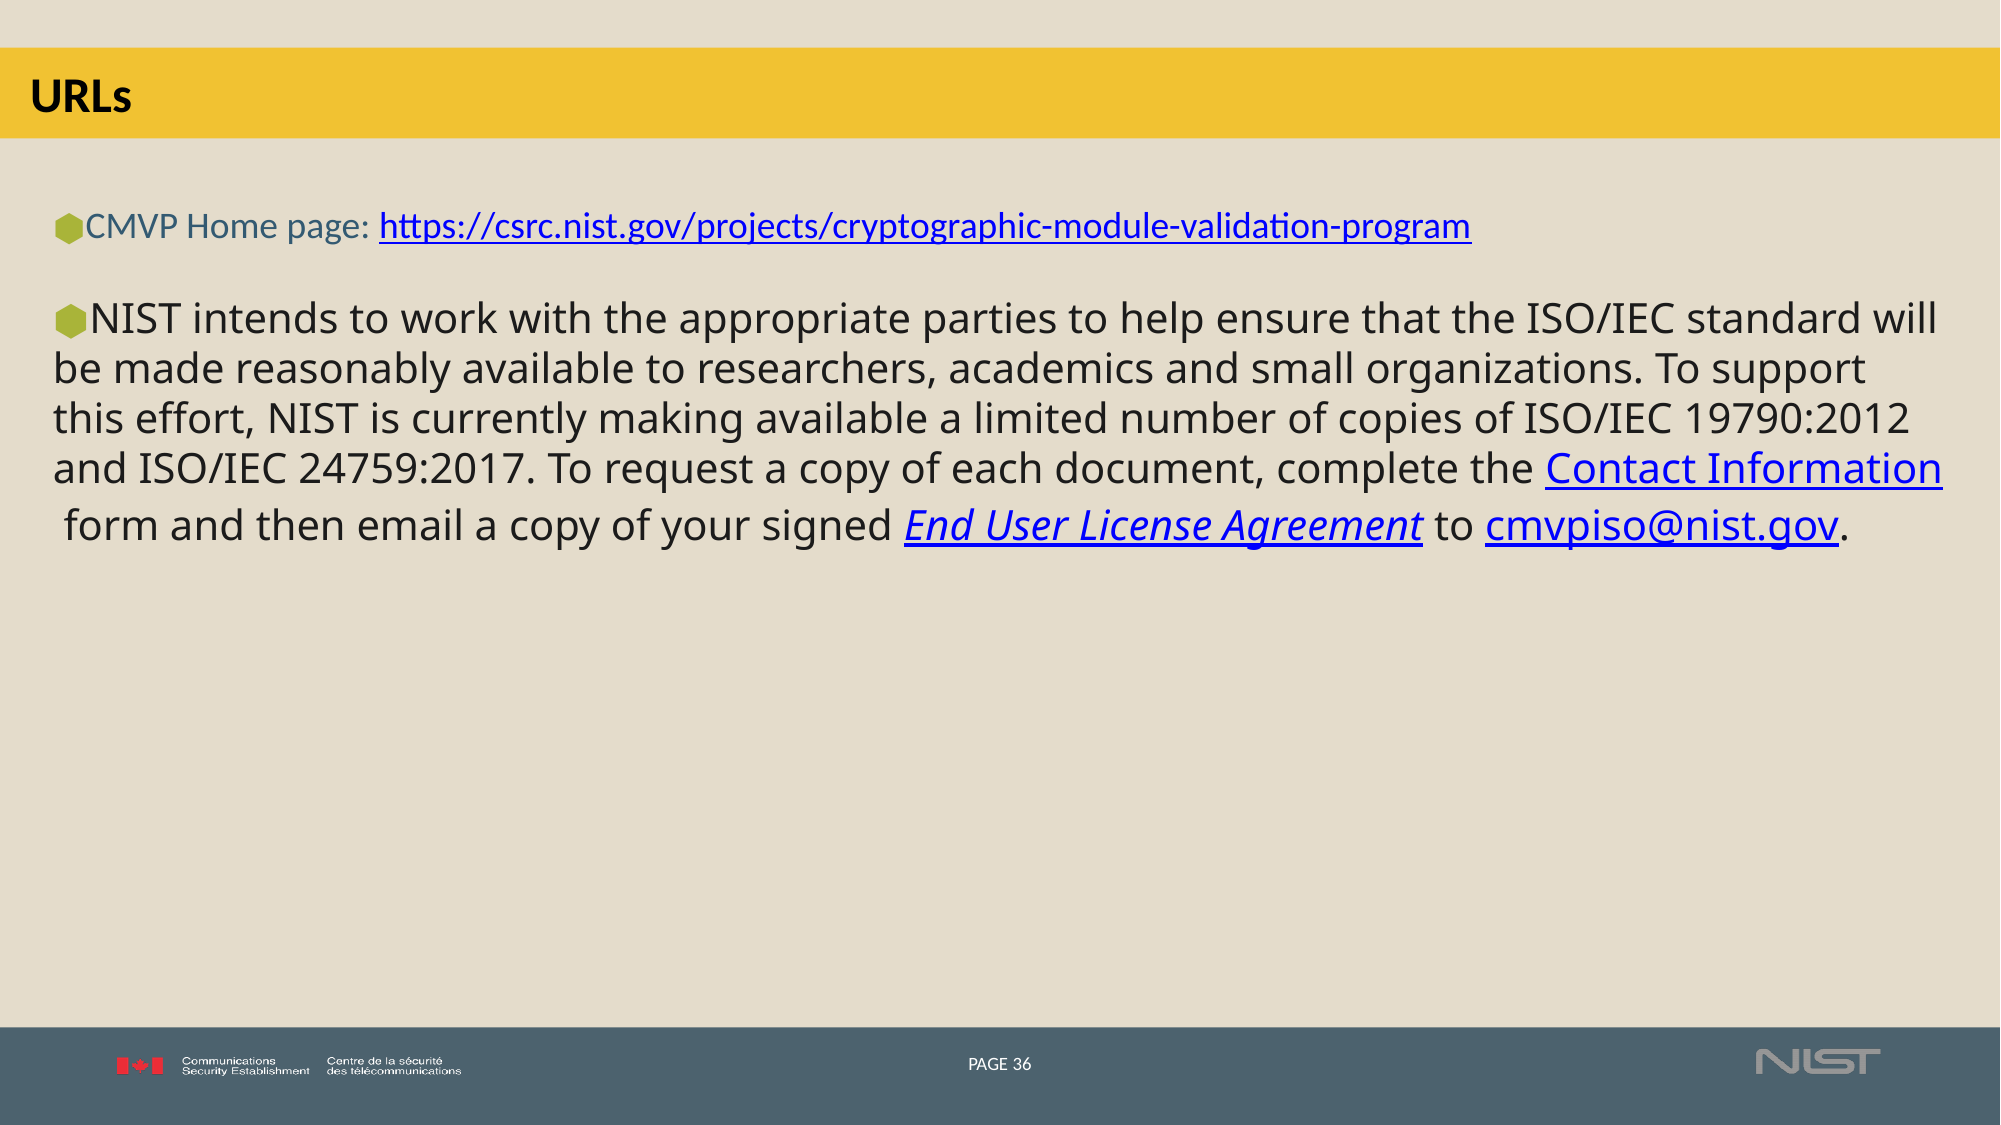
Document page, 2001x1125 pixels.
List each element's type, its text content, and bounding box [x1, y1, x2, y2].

picture [117, 1057, 461, 1076]
title URLs [0, 47, 2000, 139]
list CMVP Home page: https://csrc.nist.gov/projects/cryptographic-module-validation-program NIST intends to work with the appropriate parties to help ensure that the ISO/IEC standard will be made reasonably available to researchers, academics and small organizations. To support this effort, NIST is currently making available a limited number of copies of ISO/IEC 19790:2012 and ISO/IEC 24759:2017. To request a copy of each document, complete the Contact Information form and then email a copy of your signed End User License Agreement to cmvpiso@nist.gov. [37, 149, 1961, 1014]
picture [1748, 1043, 1886, 1079]
